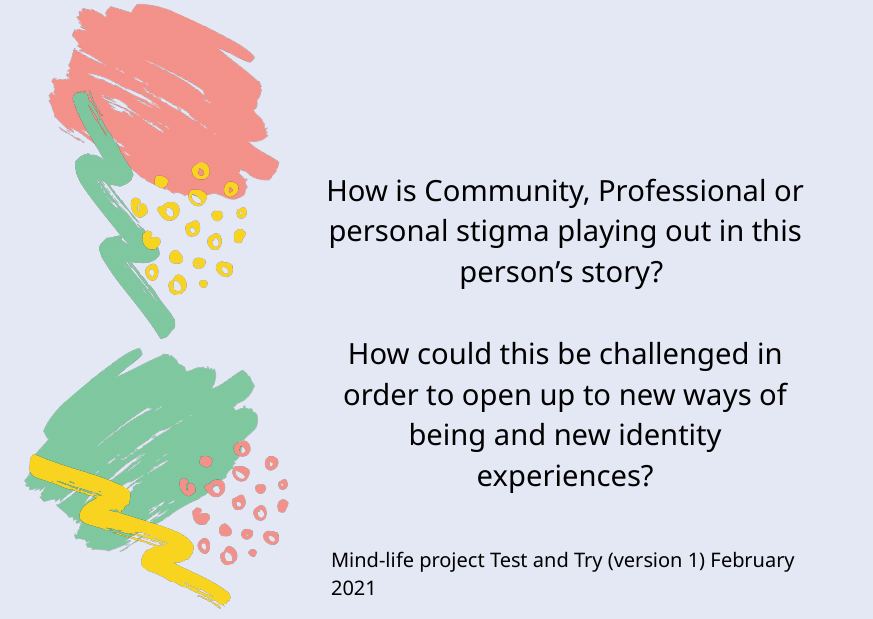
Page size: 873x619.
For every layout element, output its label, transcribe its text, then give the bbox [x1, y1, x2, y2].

text_box Mind-life project Test and Try (version 1) February 2021 [331, 543, 812, 600]
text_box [0, 0, 319, 619]
text_box How is Community, Professional or personal stigma playing out in this person’s story? How could this be challenged in order to open up to new ways of being and new identity experiences? [323, 166, 812, 493]
